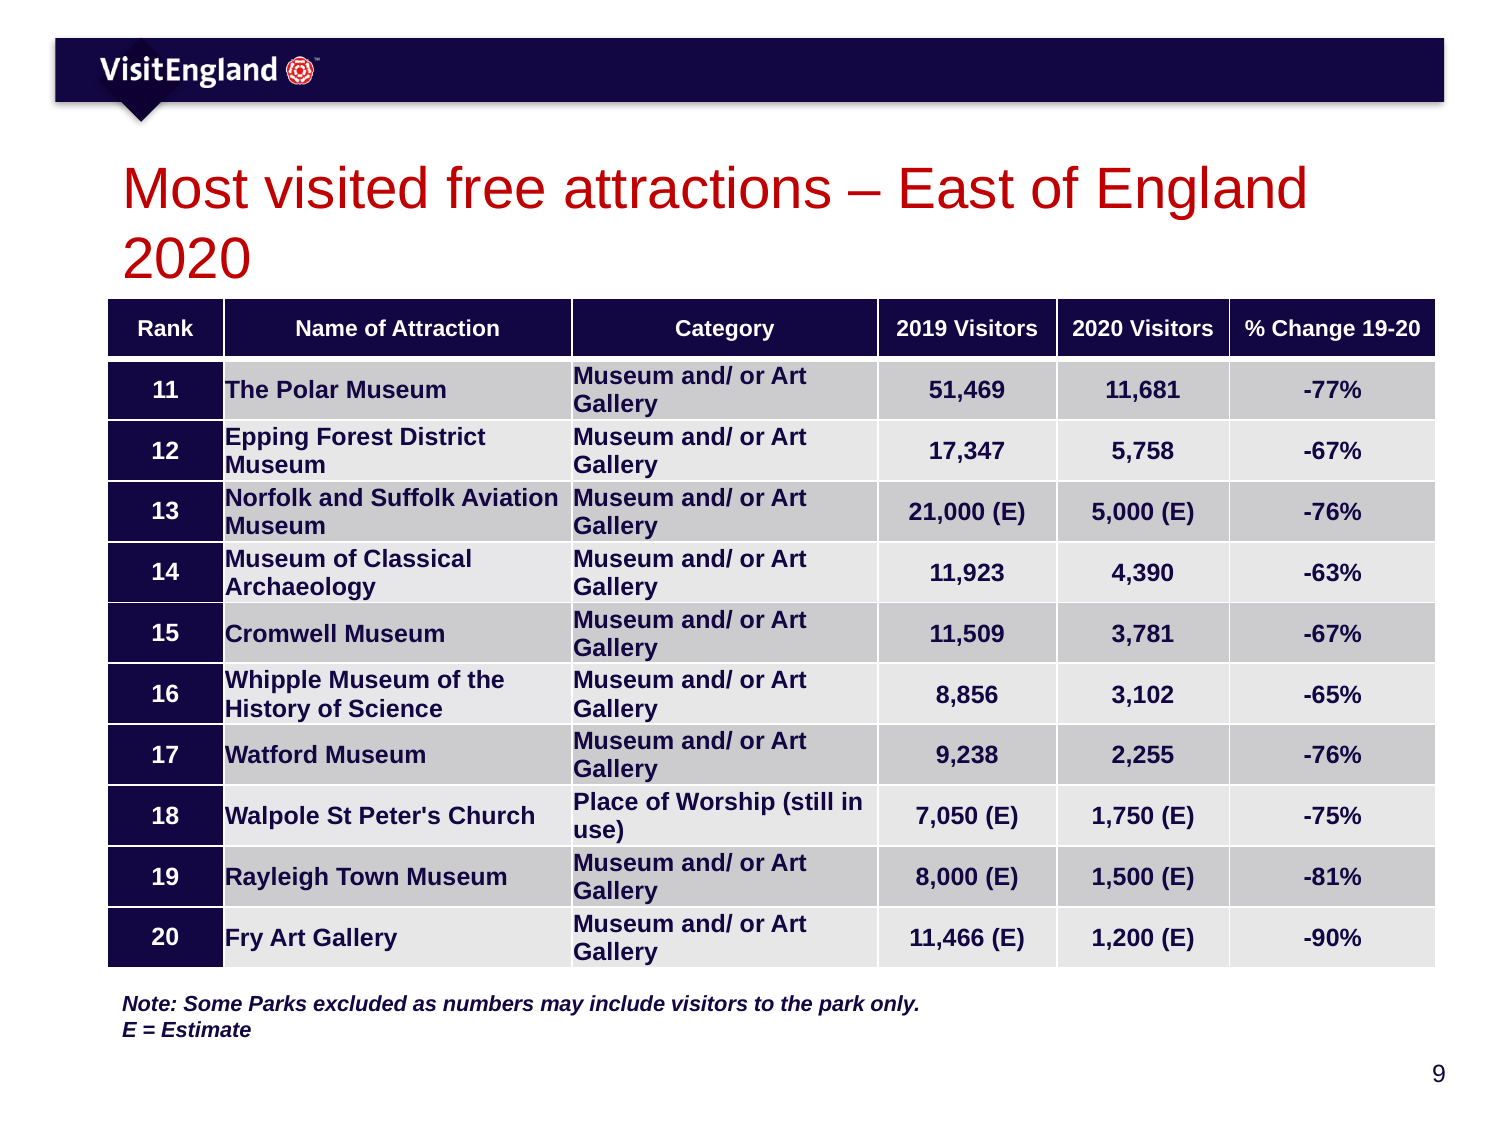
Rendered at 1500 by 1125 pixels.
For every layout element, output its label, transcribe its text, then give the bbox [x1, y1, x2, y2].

table_cell -77% [1230, 362, 1435, 419]
table_cell Walpole St Peter's Church [225, 786, 571, 845]
table_cell 5,000 (E) [1058, 482, 1229, 541]
table_cell 11,509 [879, 603, 1056, 662]
text_box Note: Some Parks excluded as numbers may include visitors to the park only. E = Estimate [107, 982, 1405, 1050]
table_cell Watford Museum [225, 725, 571, 784]
table_cell 9,238 [879, 725, 1056, 784]
table_cell 12 [108, 421, 223, 480]
table_cell Museum and/ or Art Gallery [573, 847, 877, 906]
table_cell Fry Art Gallery [225, 908, 571, 967]
table_cell Museum and/ or Art Gallery [573, 482, 877, 541]
table_cell 7,050 (E) [879, 786, 1056, 845]
table_cell 11,466 (E) [879, 908, 1056, 967]
table_cell Museum and/ or Art Gallery [573, 362, 877, 419]
table_cell -75% [1230, 786, 1435, 845]
table_cell 8,000 (E) [879, 847, 1056, 906]
table_cell 19 [108, 847, 223, 906]
table_cell Cromwell Museum [225, 603, 571, 662]
table_cell 20 [108, 908, 223, 967]
table_cell Place of Worship (still in use) [573, 786, 877, 845]
table_cell 3,102 [1058, 664, 1229, 723]
table_cell -67% [1230, 603, 1435, 662]
table_cell 1,750 (E) [1058, 786, 1229, 845]
table_cell Museum and/ or Art Gallery [573, 664, 877, 723]
table_cell 14 [108, 543, 223, 602]
table_cell 2,255 [1058, 725, 1229, 784]
table_cell 3,781 [1058, 603, 1229, 662]
table_cell 21,000 (E) [879, 482, 1056, 541]
table_cell -67% [1230, 421, 1435, 480]
table_cell -81% [1230, 847, 1435, 906]
table_cell Museum and/ or Art Gallery [573, 603, 877, 662]
table_cell 51,469 [879, 362, 1056, 419]
table_cell 11,923 [879, 543, 1056, 602]
table_cell 5,758 [1058, 421, 1229, 480]
table_cell -63% [1230, 543, 1435, 602]
table_cell Museum and/ or Art Gallery [573, 725, 877, 784]
table_cell 1,200 (E) [1058, 908, 1229, 967]
table_cell Rayleigh Town Museum [225, 847, 571, 906]
table_cell 16 [108, 664, 223, 723]
title Most visited free attractions – East of England 2020 (2/2) [107, 143, 1445, 276]
table_header 2020 Visitors [1058, 299, 1229, 356]
table_cell Museum and/ or Art Gallery [573, 421, 877, 480]
table_cell Norfolk and Suffolk Aviation Museum [225, 482, 571, 541]
table_cell 15 [108, 603, 223, 662]
table_cell 11,681 [1058, 362, 1229, 419]
table_cell -76% [1230, 482, 1435, 541]
table_cell -65% [1230, 664, 1435, 723]
table_cell 18 [108, 786, 223, 845]
table_cell Museum and/ or Art Gallery [573, 908, 877, 967]
table_cell 17,347 [879, 421, 1056, 480]
table_cell 17 [108, 725, 223, 784]
table_cell -76% [1230, 725, 1435, 784]
table_cell Museum of Classical Archaeology [225, 543, 571, 602]
table_header 2019 Visitors [879, 299, 1056, 356]
table_cell 4,390 [1058, 543, 1229, 602]
table_cell 8,856 [879, 664, 1056, 723]
table_cell -90% [1230, 908, 1435, 967]
table_cell Epping Forest District Museum [225, 421, 571, 480]
table_header Category [573, 299, 877, 356]
table_cell 11 [108, 362, 223, 419]
table_cell Museum and/ or Art Gallery [573, 543, 877, 602]
table_cell 13 [108, 482, 223, 541]
table_cell Whipple Museum of the History of Science [225, 664, 571, 723]
table_cell 1,500 (E) [1058, 847, 1229, 906]
table_header Name of Attraction [225, 299, 571, 356]
picture [95, 56, 322, 88]
table_header Rank [108, 299, 223, 356]
table_header % Change 19-20 [1230, 299, 1435, 356]
table_cell The Polar Museum [225, 362, 571, 419]
